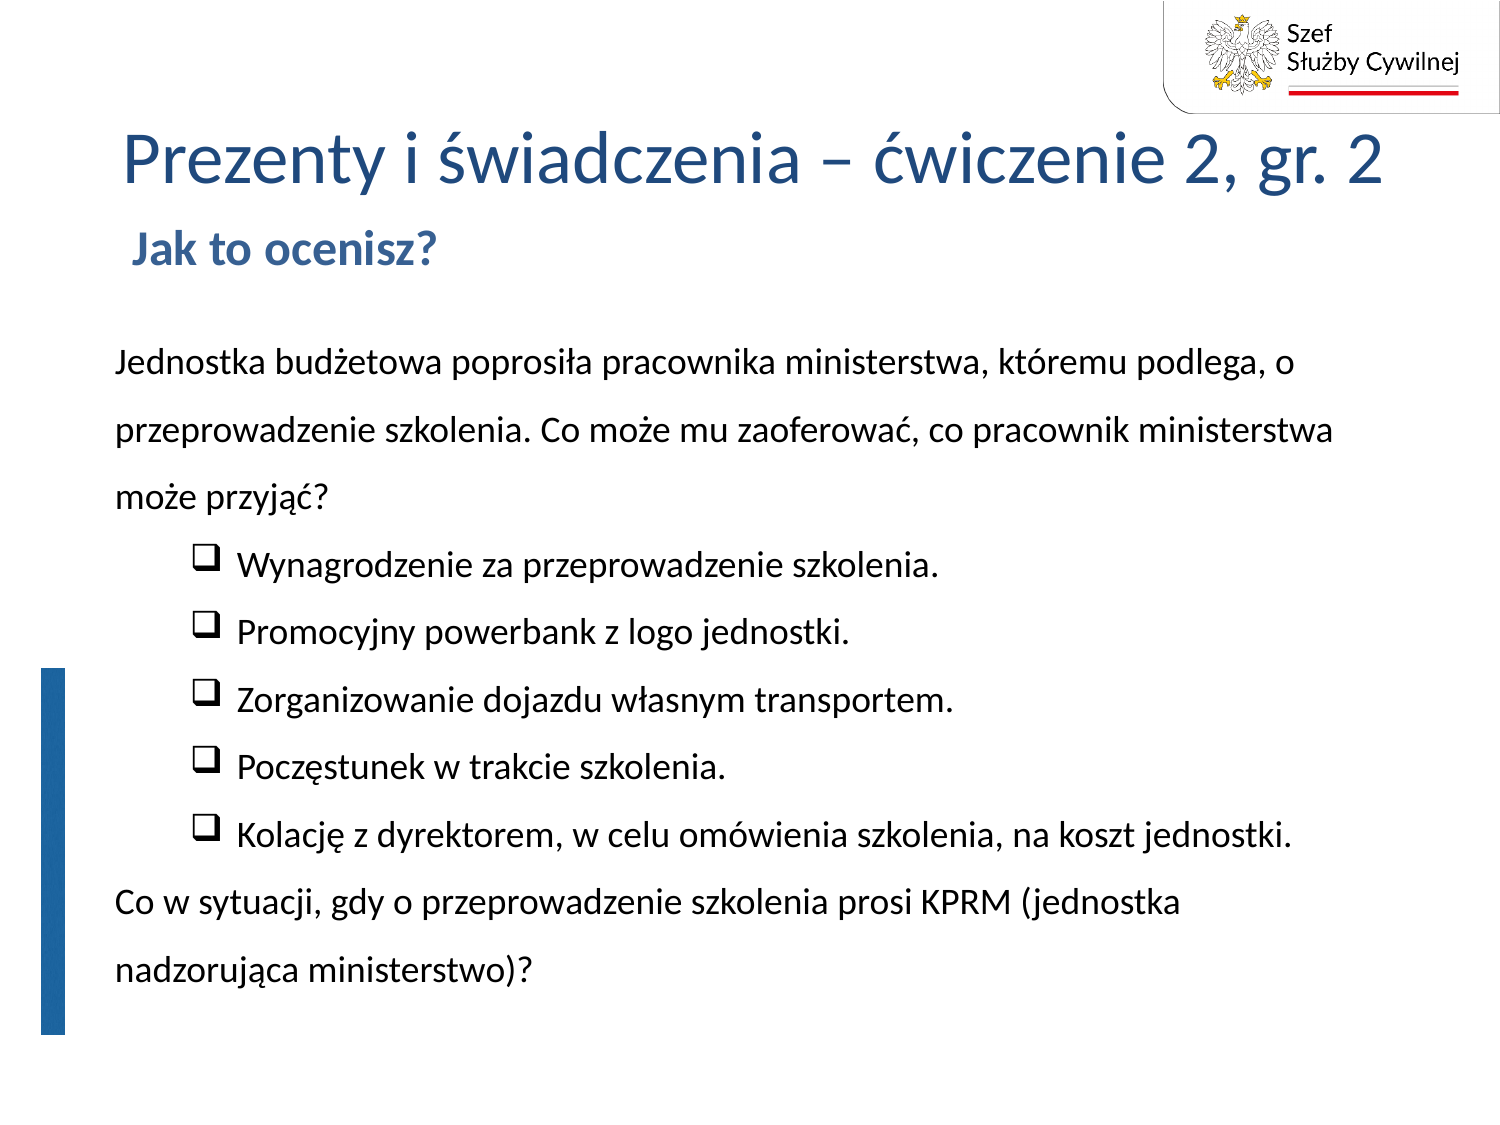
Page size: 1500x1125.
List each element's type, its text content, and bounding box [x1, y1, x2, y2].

title Prezenty i świadczenia – ćwiczenie 2, gr. 2 [4, 101, 1500, 226]
text_box Jak to ocenisz? [117, 208, 1382, 283]
picture [1163, 0, 1500, 101]
text_box Jednostka budżetowa poprosiła pracownika ministerstwa, któremu podlega, o przeprowadzenie szkolenia. Co może mu zaoferować, co pracownik ministerstwa może przyjąć? Wynagrodzenie za przeprowadzenie szkolenia. Promocyjny powerbank z logo jednostki. Zorganizowanie dojazdu własnym transportem. Poczęstunek w trakcie szkolenia. Kolację z dyrektorem, w celu omówienia szkolenia, na koszt jednostki. Co w sytuacji, gdy o przeprowadzenie szkolenia prosi KPRM (jednostka nadzorująca ministerstwo)? [100, 307, 1382, 998]
picture [41, 668, 65, 1035]
